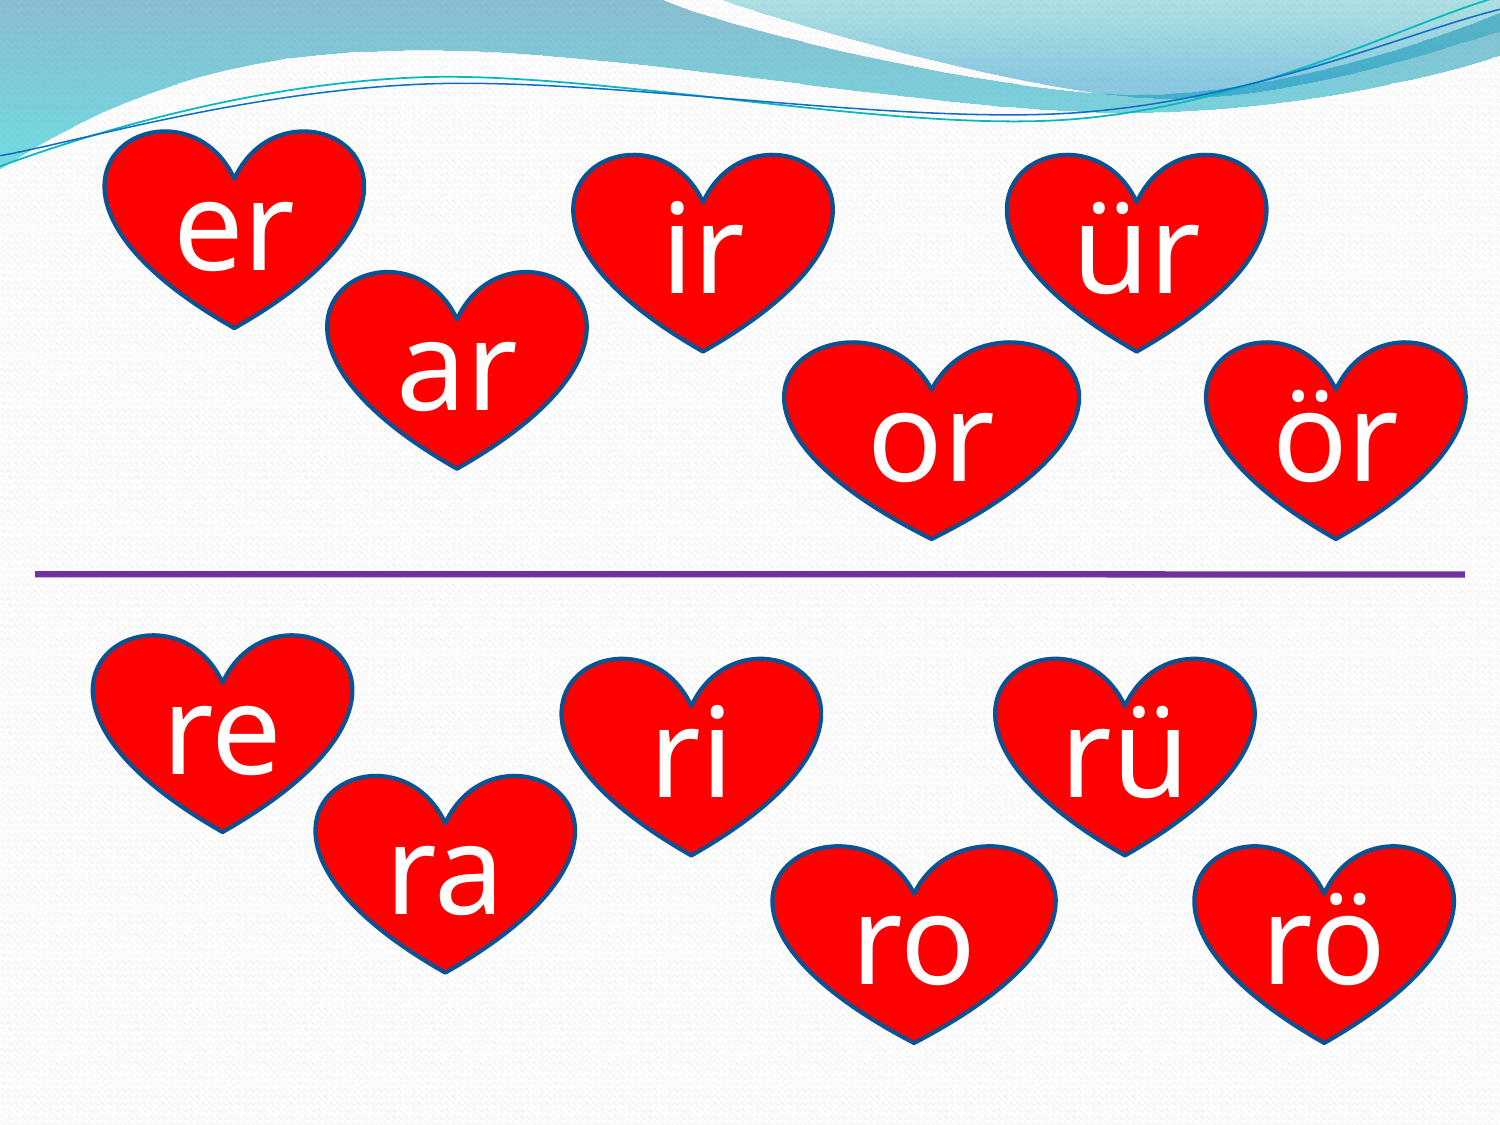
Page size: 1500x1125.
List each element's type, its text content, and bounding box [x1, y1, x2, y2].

text_box ör [1203, 340, 1468, 541]
text_box er [102, 129, 367, 330]
text_box ir [571, 152, 835, 354]
text_box ri [559, 656, 824, 858]
text_box ro [770, 844, 1058, 1045]
text_box or [782, 340, 1082, 541]
text_box re [90, 633, 355, 834]
text_box ür [1004, 152, 1269, 354]
text_box ar [325, 269, 589, 471]
text_box rö [1192, 844, 1457, 1045]
text_box ra [313, 773, 578, 975]
text_box rü [993, 656, 1257, 858]
